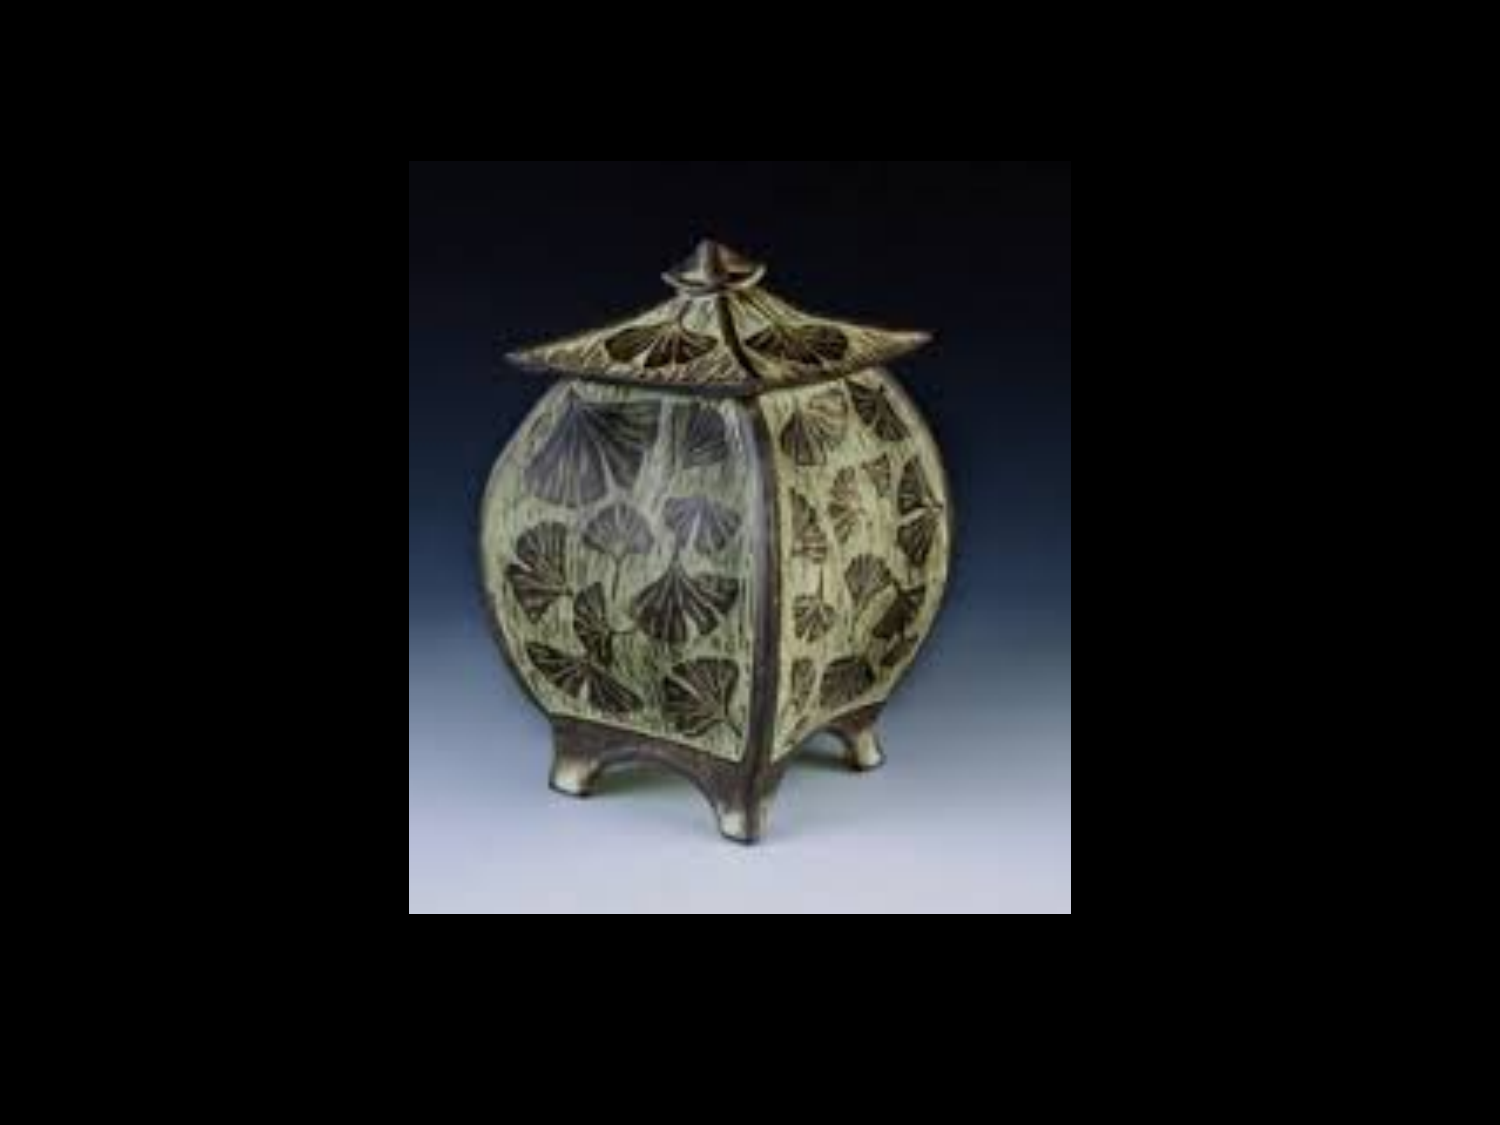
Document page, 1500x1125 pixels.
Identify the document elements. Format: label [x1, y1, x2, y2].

picture [408, 161, 1071, 915]
